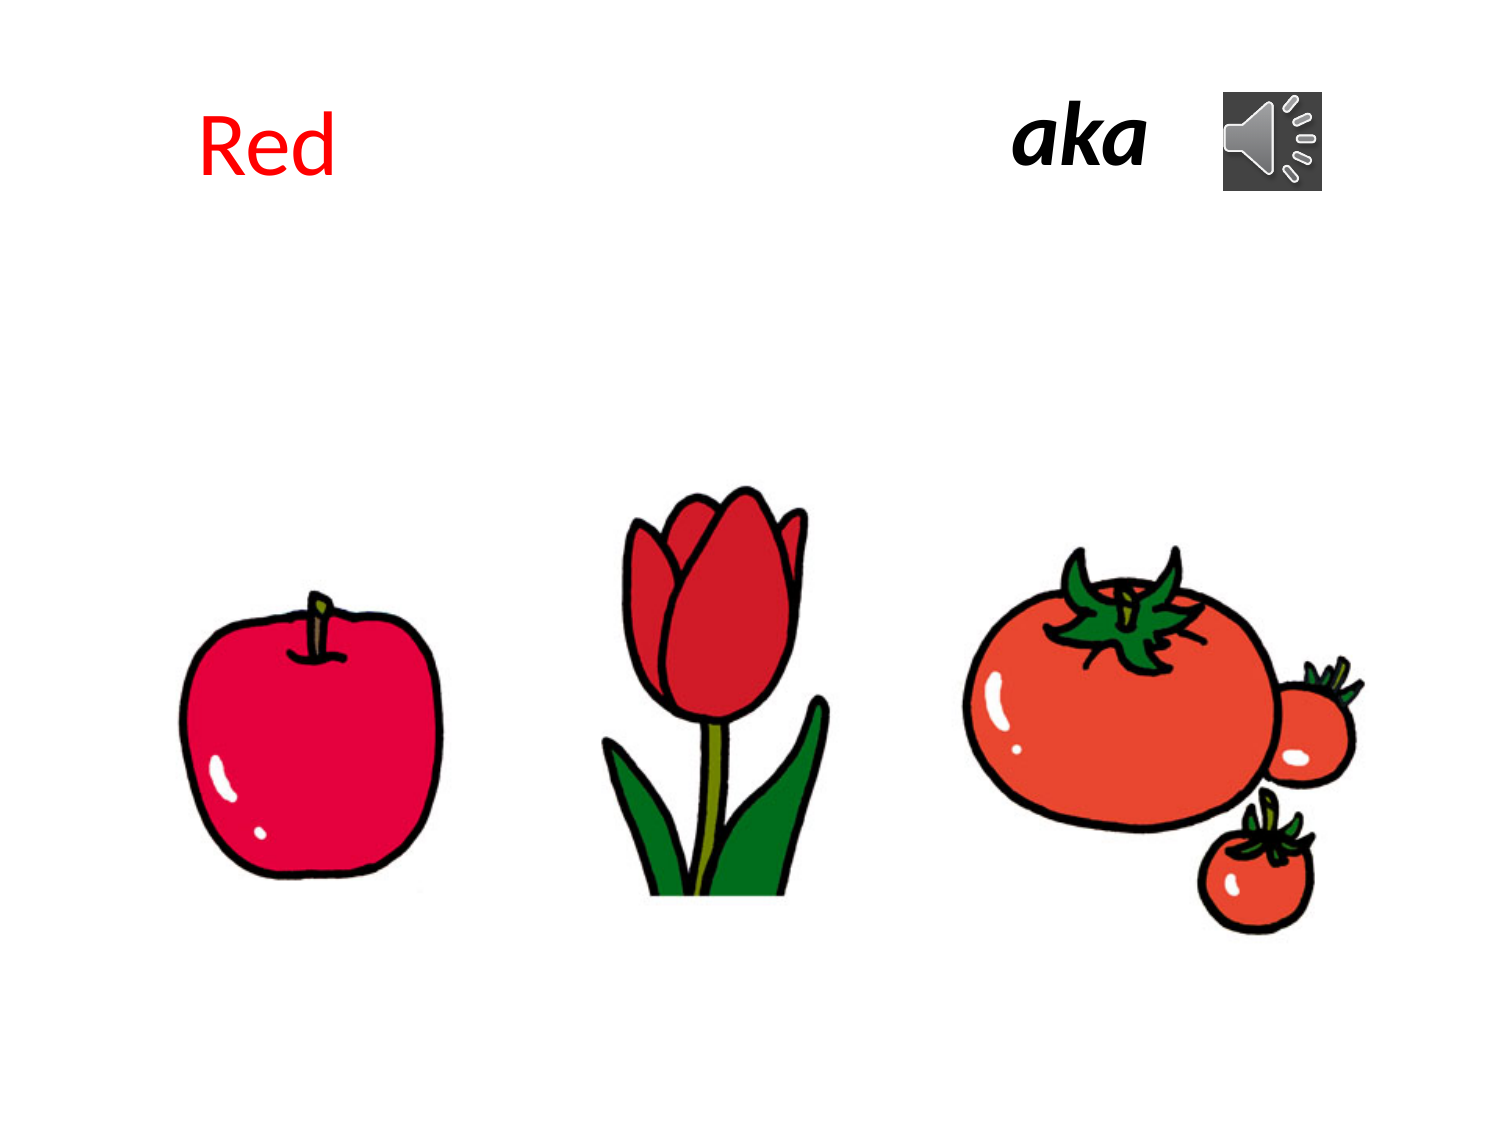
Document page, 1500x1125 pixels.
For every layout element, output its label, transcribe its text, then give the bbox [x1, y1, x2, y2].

title Red [75, 45, 750, 233]
picture [1222, 91, 1323, 192]
text_box aka [915, 66, 1246, 191]
picture [159, 408, 1376, 974]
